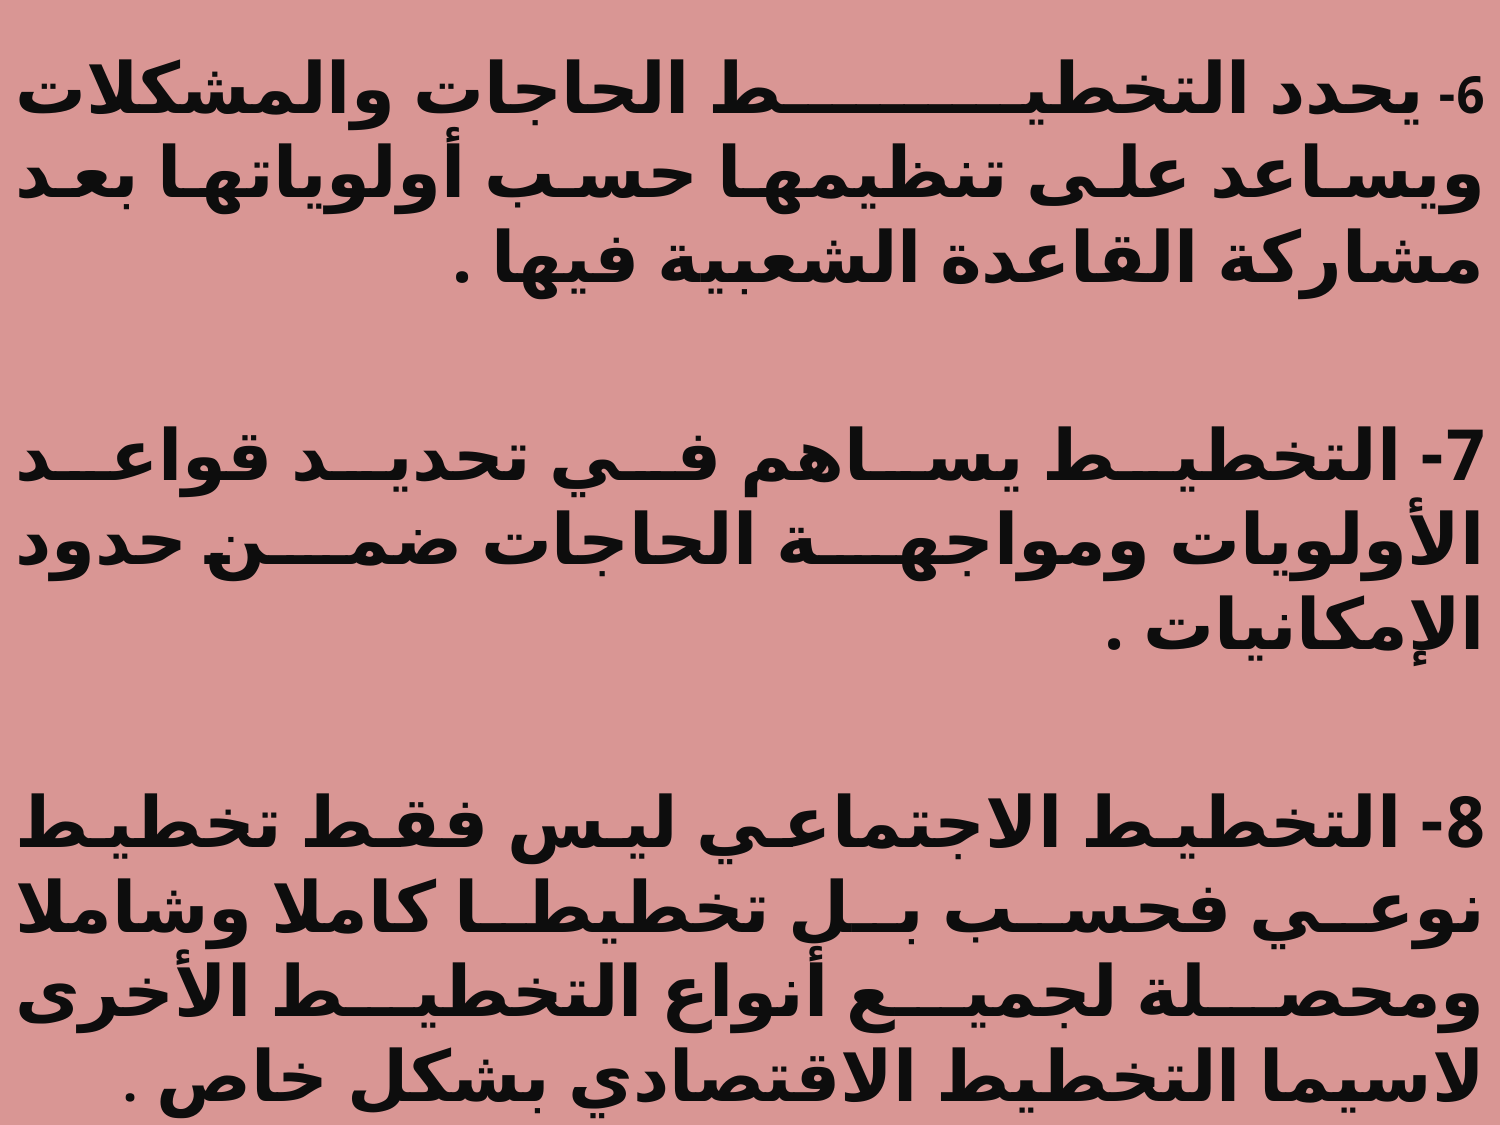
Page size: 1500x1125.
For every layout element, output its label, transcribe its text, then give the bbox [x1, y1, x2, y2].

subtitle 6- يحدد التخطيط الحاجات والمشكلات ويساعد على تنظيمها حسب أولوياتها بعد مشاركة القاعدة الشعبية فيها . 7- التخطيط يساهم في تحديد قواعد الأولويات ومواجهة الحاجات ضمن حدود الإمكانيات . 8- التخطيط الاجتماعي ليس فقط تخطيط نوعي فحسب بل تخطيطا كاملا وشاملا ومحصلة لجميع أنواع التخطيط الأخرى لاسيما التخطيط الاقتصادي بشكل خاص . [0, 35, 1500, 1125]
